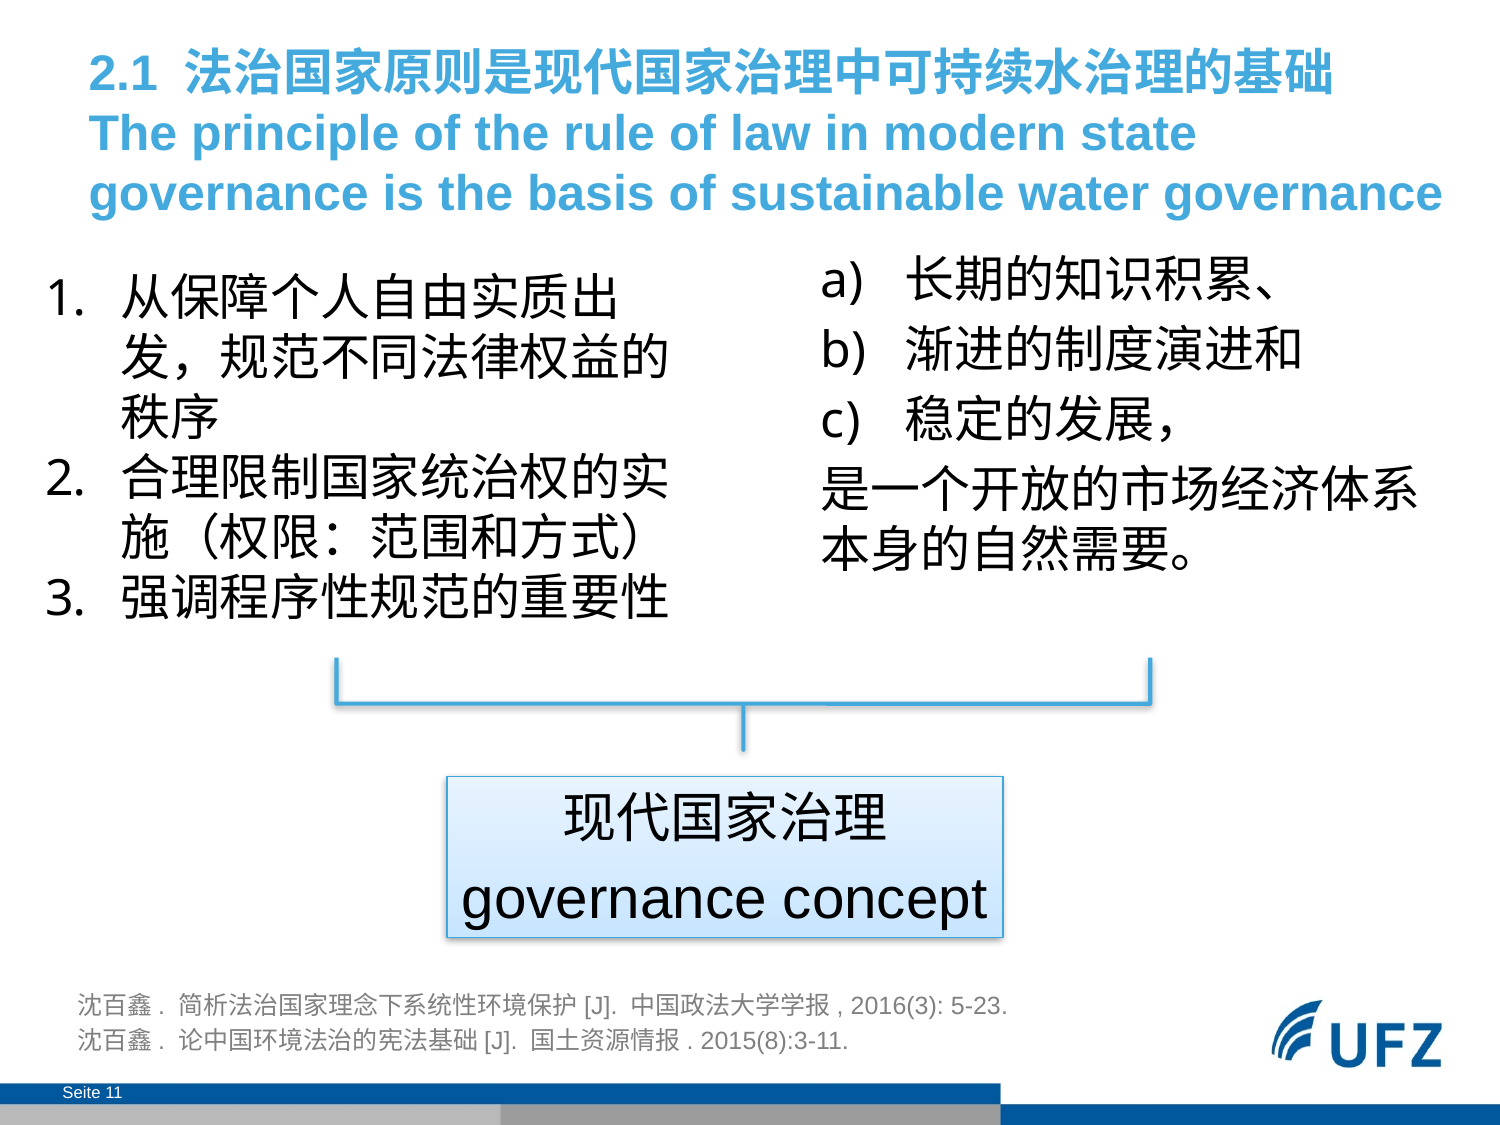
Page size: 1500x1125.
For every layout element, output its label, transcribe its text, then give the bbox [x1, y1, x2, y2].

title 2.1 法治国家原则是现代国家治理中可持续水治理的基础 The principle of the rule of law in modern state governance is the basis of sustainable water governance [88, 40, 1471, 241]
text_box 沈百鑫. 简析法治国家理念下系统性环境保护[J]. 中国政法大学学报, 2016(3): 5-23. 沈百鑫. 论中国环境法治的宪法基础[J]. 国土资源情报. 2015(8):3-11. [62, 981, 1238, 1062]
list 从保障个人自由实质出发，规范不同法律权益的秩序 合理限制国家统治权的实施（权限：范围和方式） 强调程序性规范的重要性 [44, 265, 698, 569]
text_box 长期的知识积累、 渐进的制度演进和 稳定的发展， 是一个开放的市场经济体系本身的自然需要。 [805, 240, 1459, 585]
slide_number Seite 11 [62, 1082, 375, 1112]
text_box 现代国家治理 governance concept [446, 776, 1004, 938]
text_box [334, 657, 1153, 752]
picture [0, 810, 1500, 1125]
